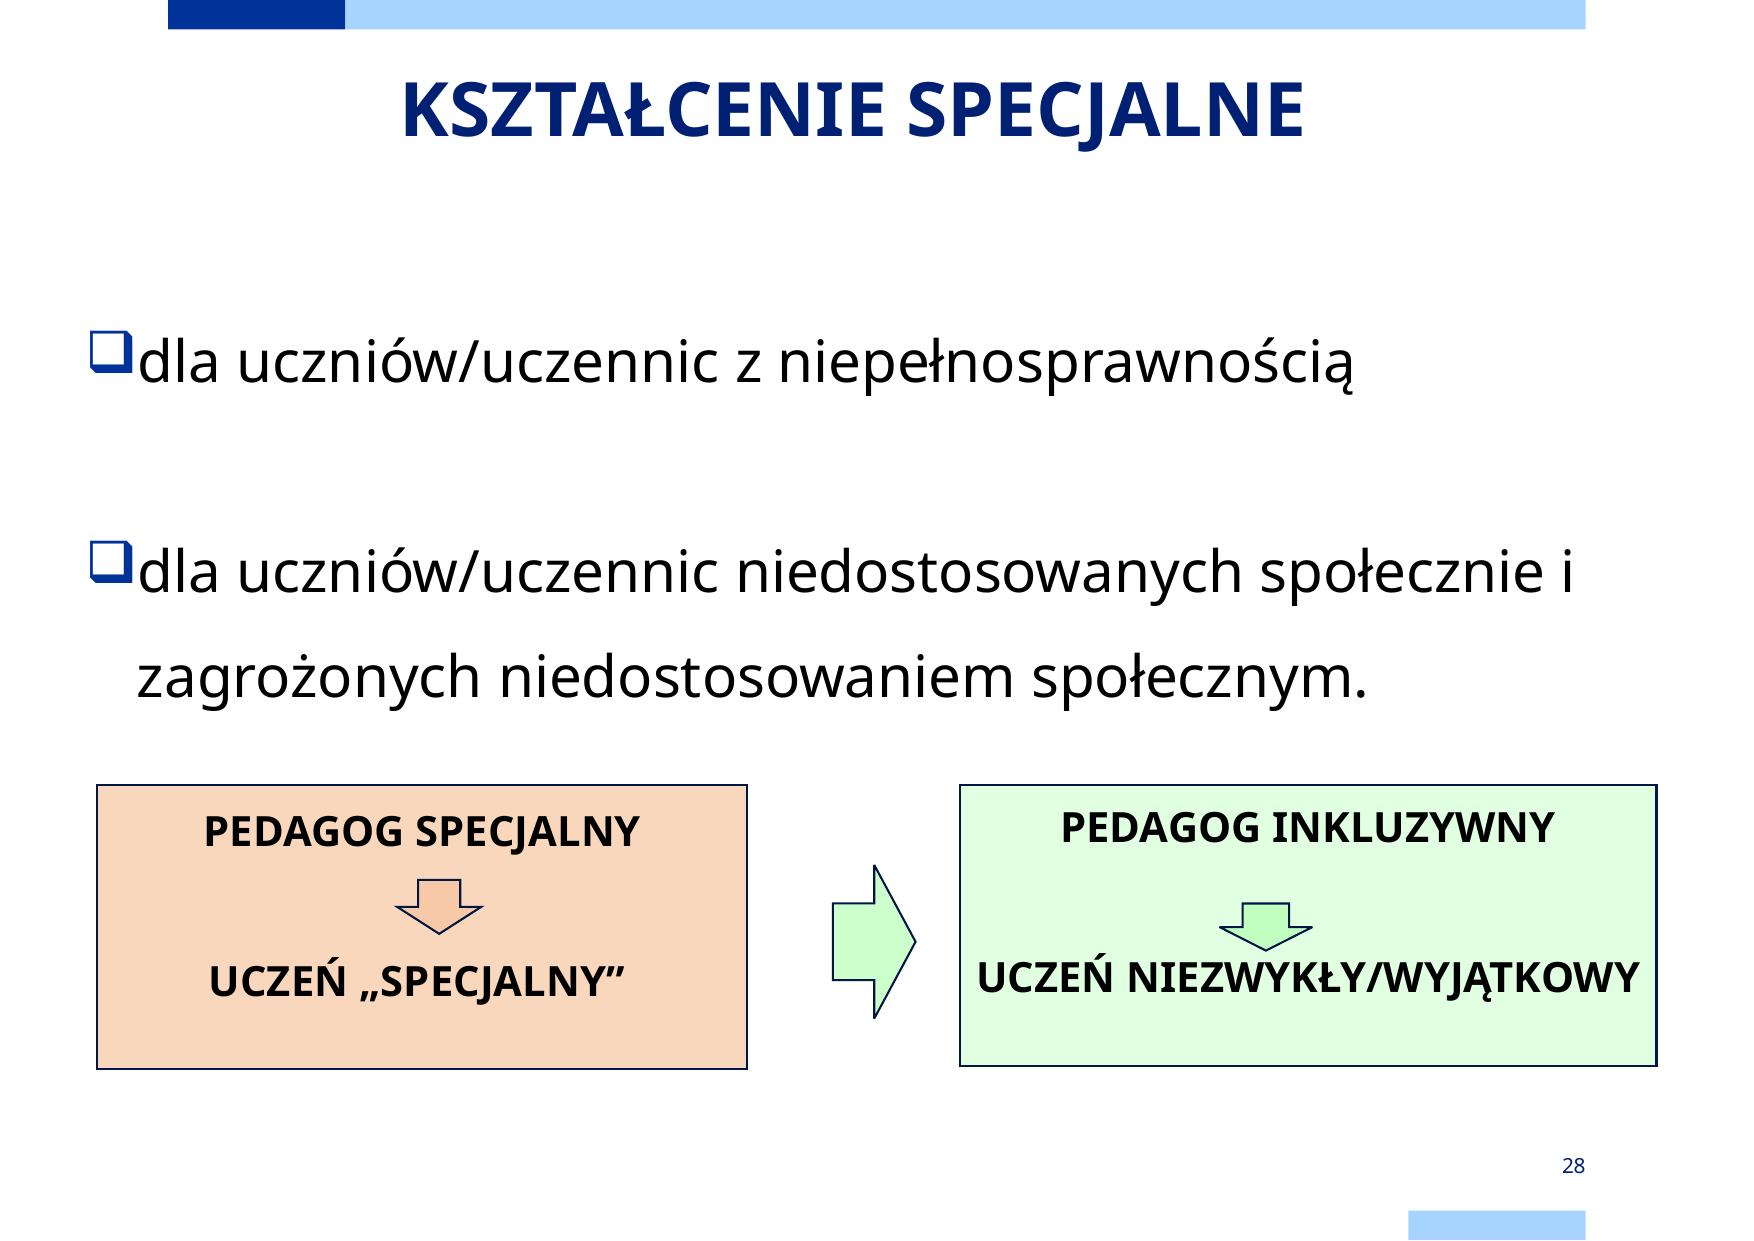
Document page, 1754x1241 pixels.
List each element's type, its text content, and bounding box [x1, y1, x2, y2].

title KSZTAŁCENIE SPECJALNE [120, 76, 1586, 289]
text_box [831, 864, 917, 1020]
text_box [97, 785, 747, 1069]
slide_number 28 [1408, 1151, 1586, 1182]
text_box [959, 785, 1657, 1066]
list dla uczniów/uczennic z niepełnosprawnością dla uczniów/uczennic niedostosowanych społecznie i zagrożonych niedostosowaniem społecznym. [85, 289, 1692, 1093]
